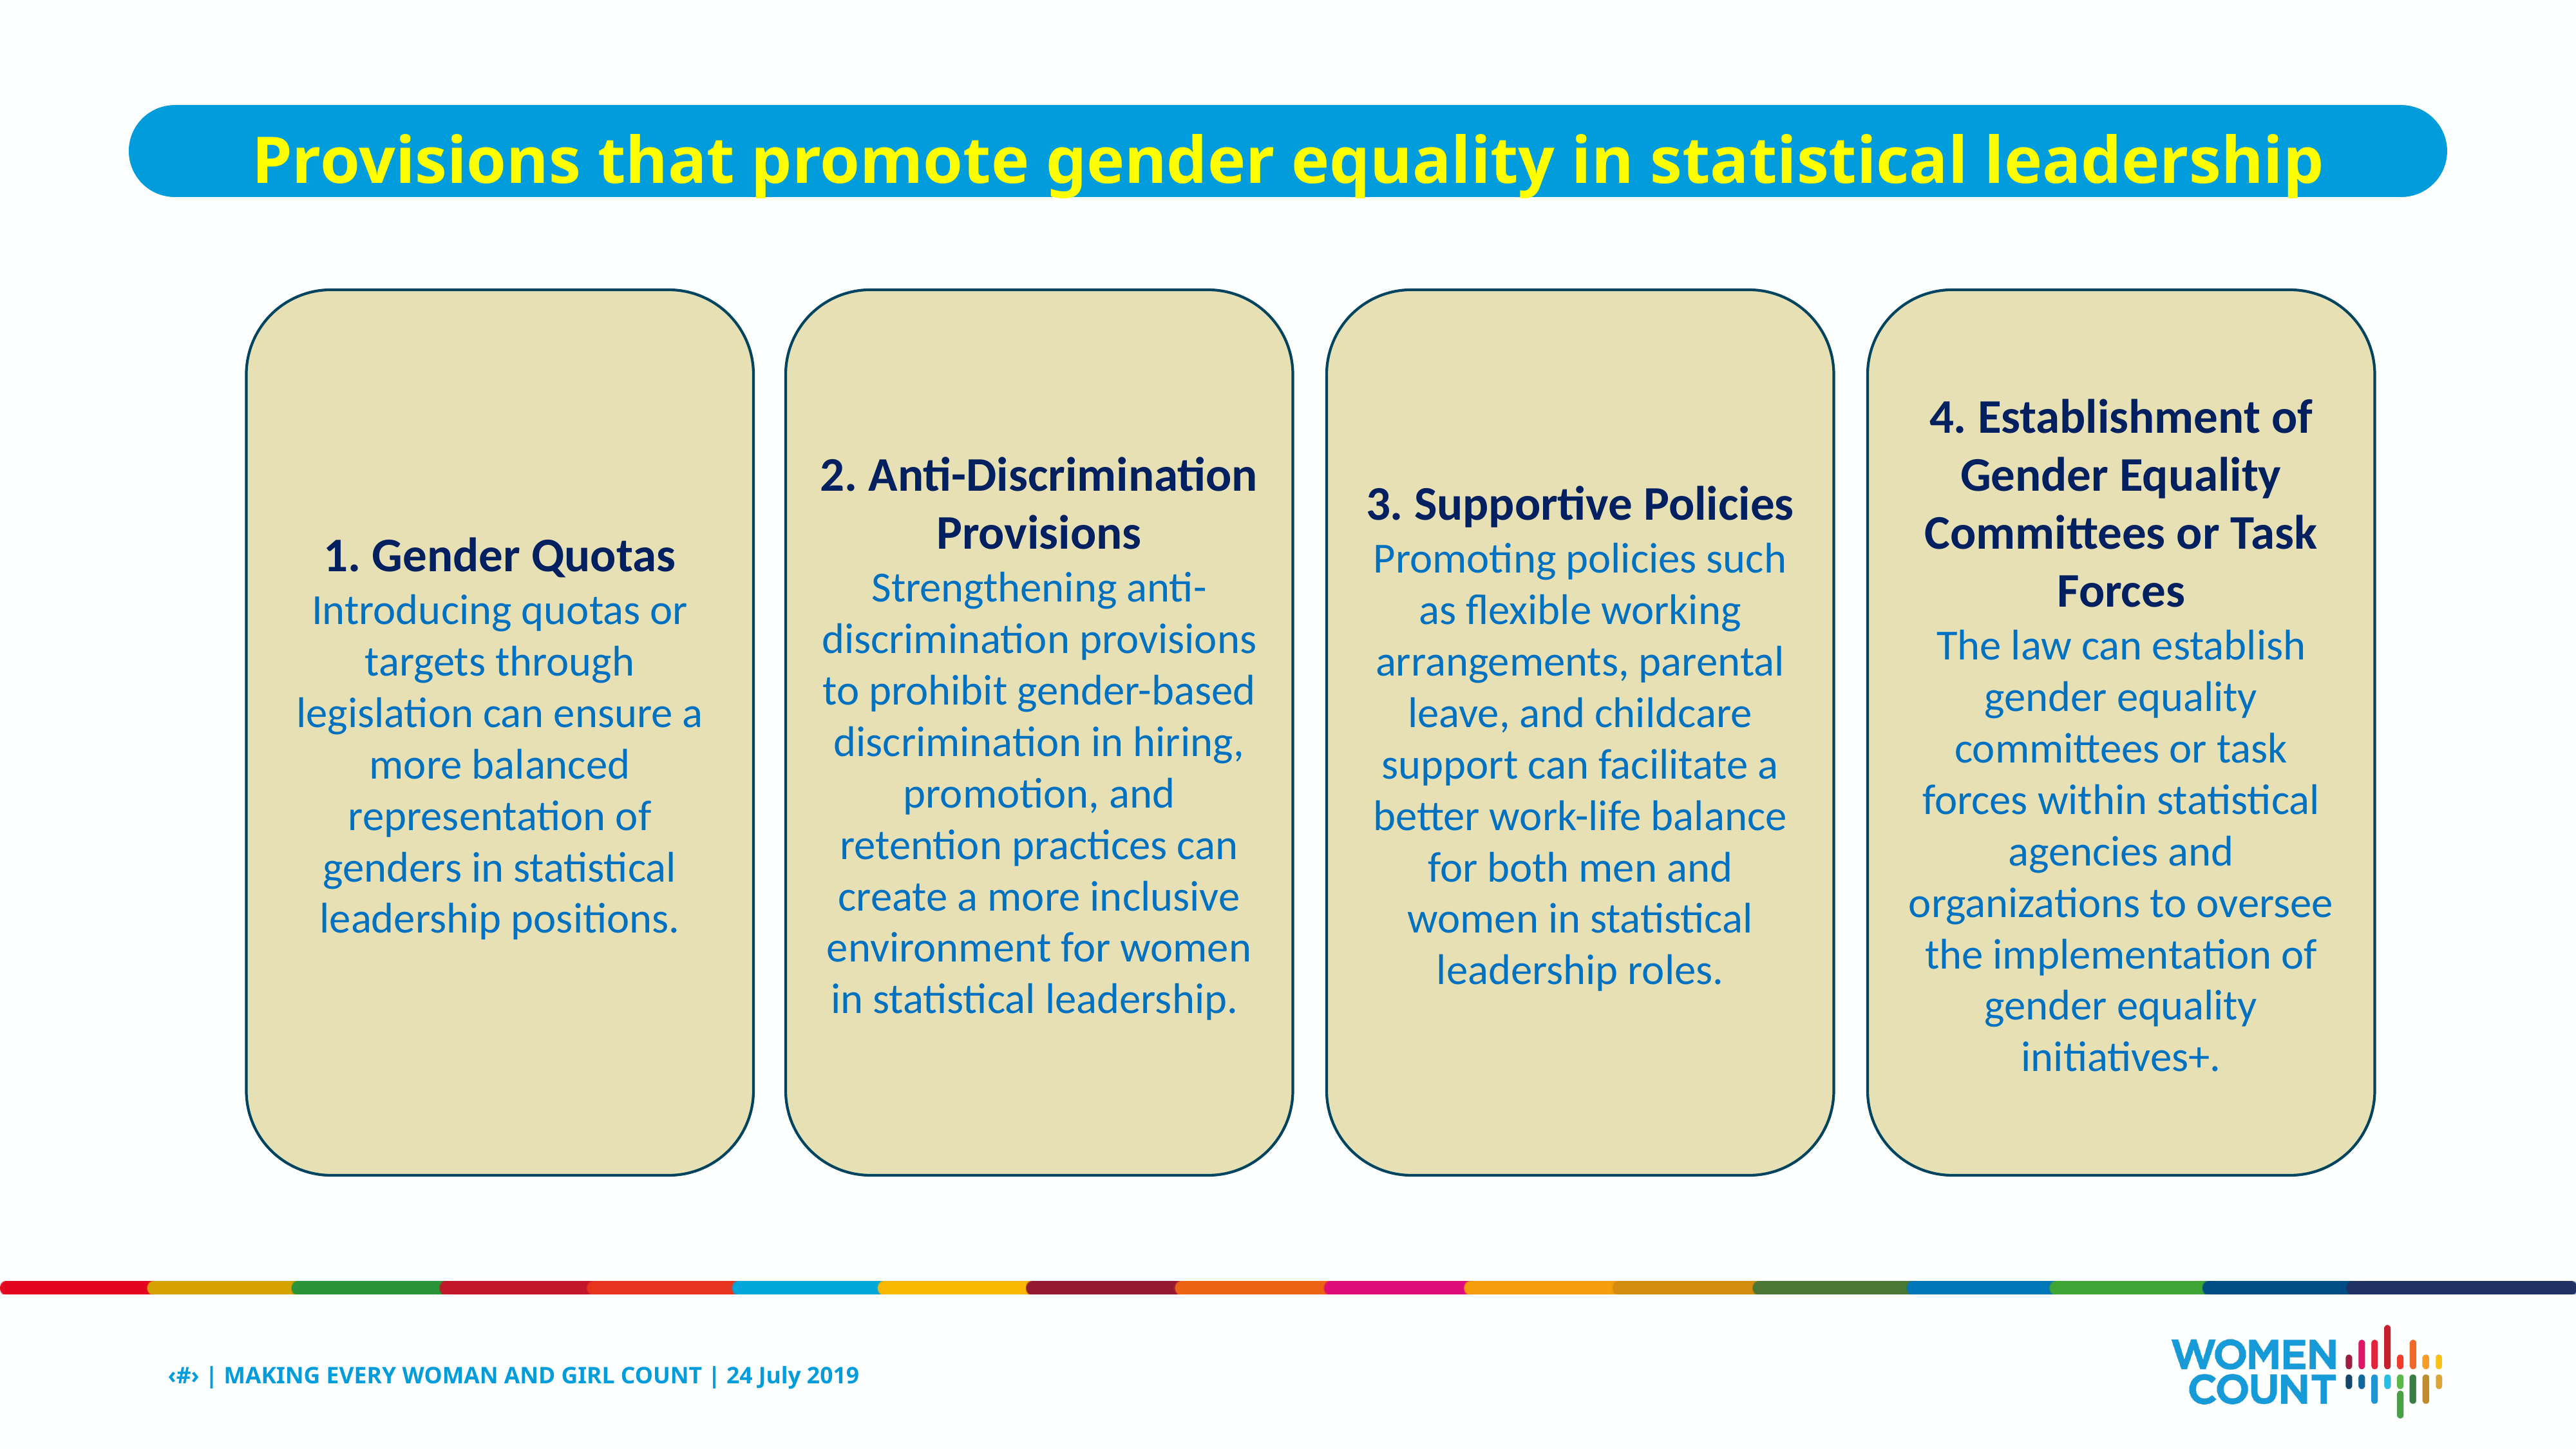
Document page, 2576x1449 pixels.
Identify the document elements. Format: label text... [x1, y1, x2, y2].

text_box 3. Supportive Policies Promoting policies such as flexible working arrangements, parental leave, and childcare support can facilitate a better work-life balance for both men and women in statistical leadership roles. [1325, 288, 1835, 1177]
text_box 2. Anti-Discrimination Provisions Strengthening anti-discrimination provisions to prohibit gender-based discrimination in hiring, promotion, and retention practices can create a more inclusive environment for women in statistical leadership. [784, 288, 1294, 1177]
text_box 4. Establishment of Gender Equality Committees or Task Forces The law can establish gender equality committees or task forces within statistical agencies and organizations to oversee the implementation of gender equality initiatives+. [1866, 288, 2376, 1177]
list Provisions that promote gender equality in statistical leadership [167, 119, 2411, 198]
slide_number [167, 1360, 1542, 1388]
text_box 1. Gender Quotas Introducing quotas or targets through legislation can ensure a more balanced representation of genders in statistical leadership positions. [245, 288, 755, 1177]
